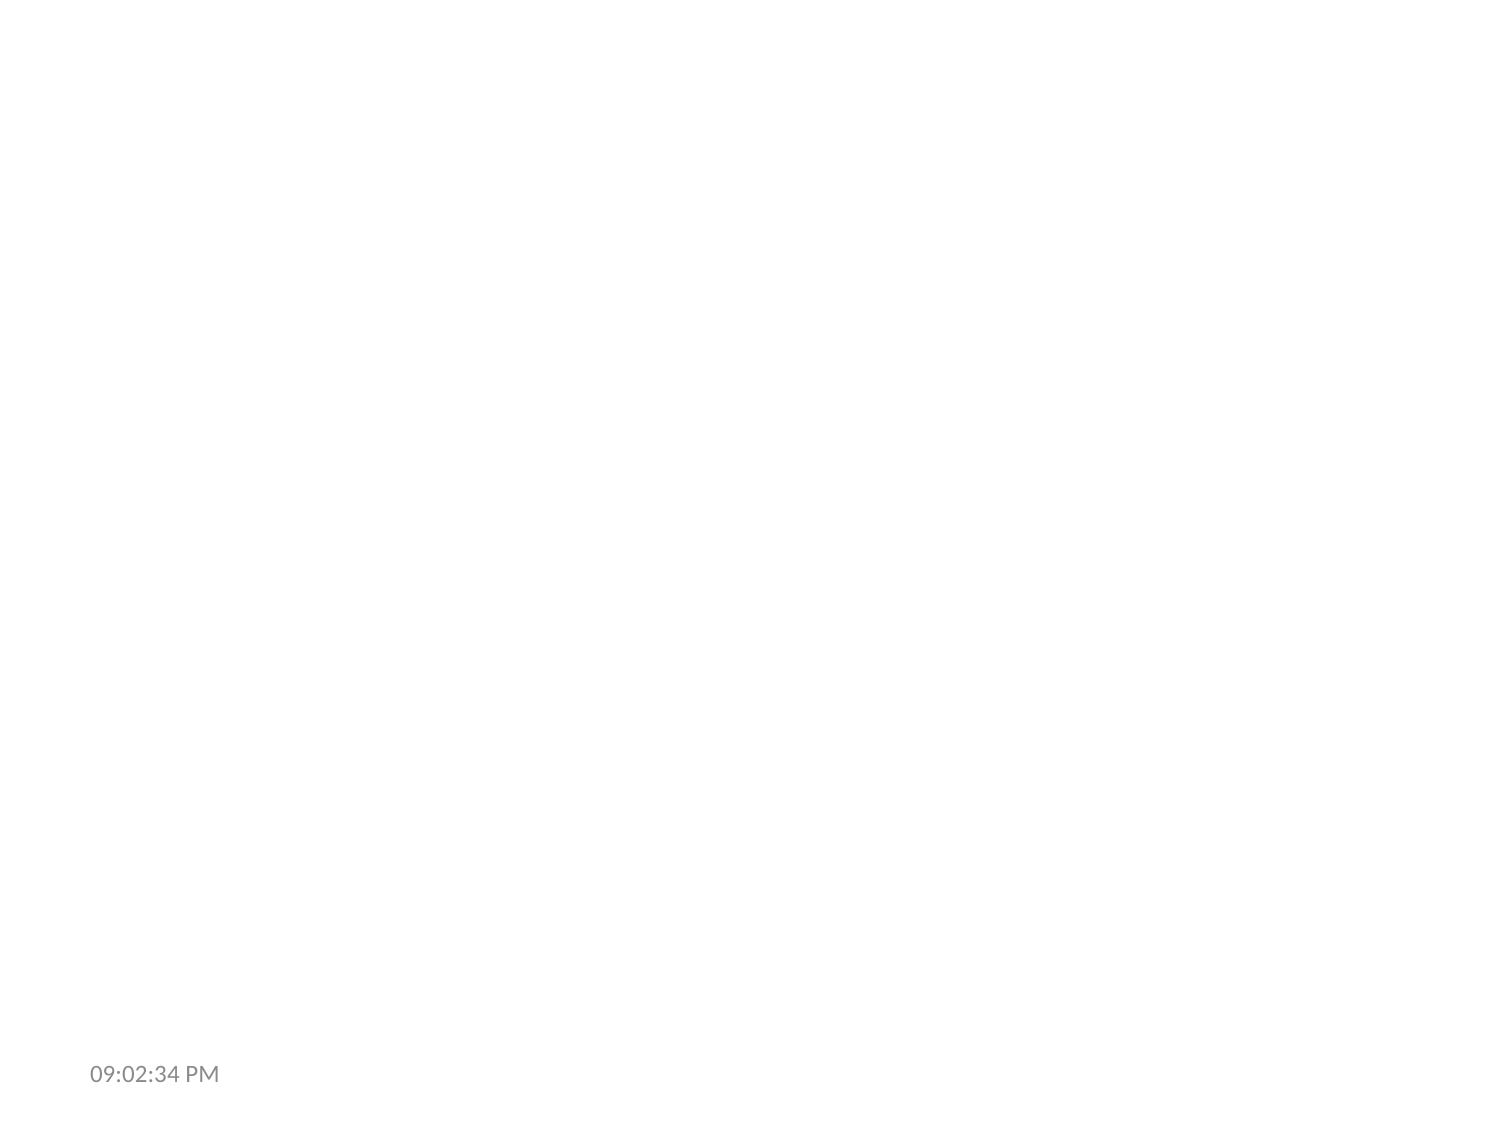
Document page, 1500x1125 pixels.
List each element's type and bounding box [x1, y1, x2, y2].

slide_number [75, 1042, 425, 1103]
